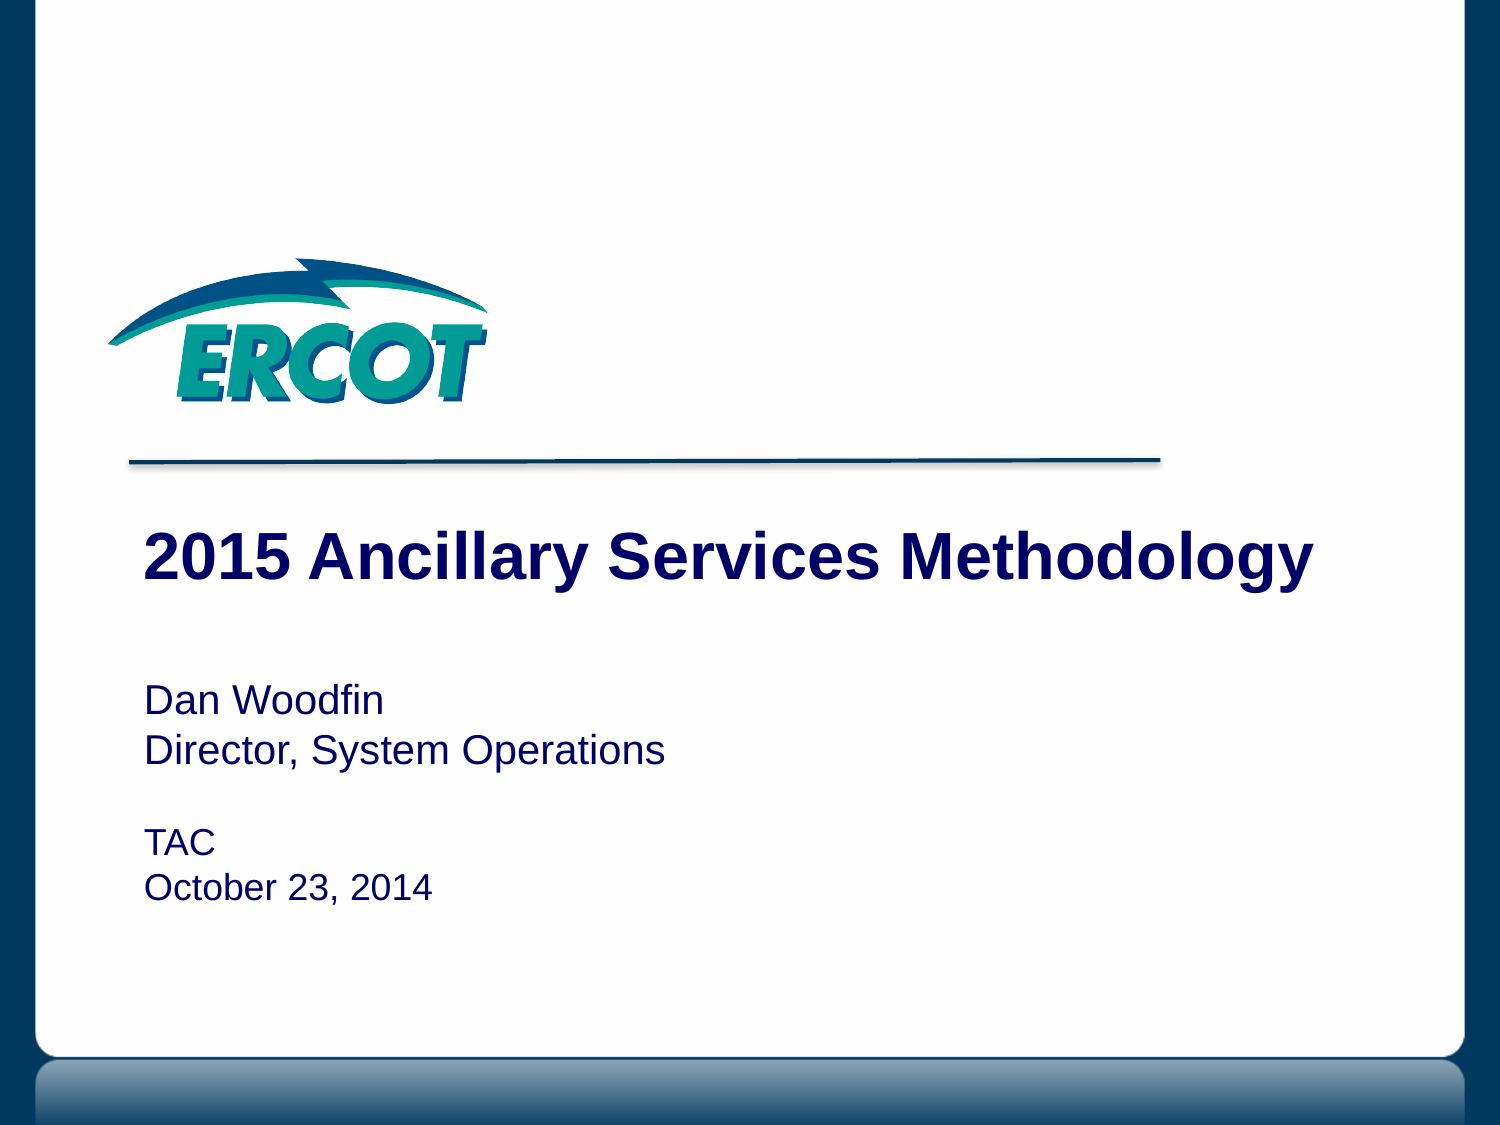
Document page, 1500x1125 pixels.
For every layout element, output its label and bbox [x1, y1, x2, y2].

text_box [98, 245, 1367, 885]
picture [35, 0, 1465, 1125]
